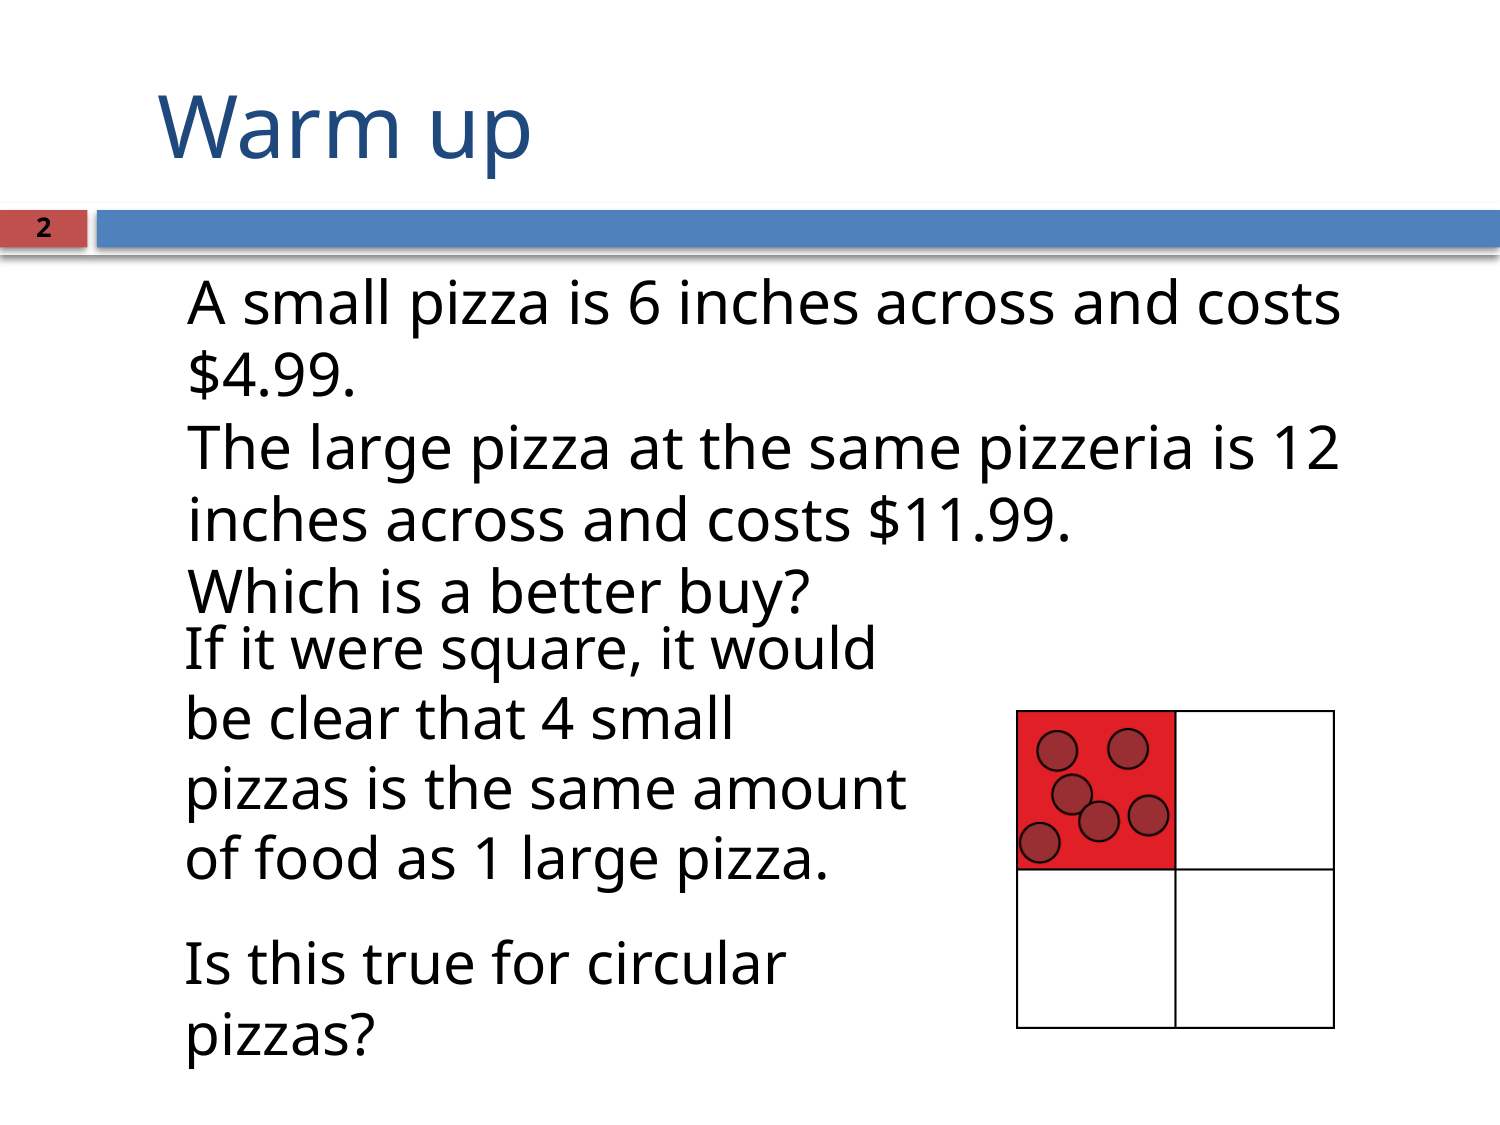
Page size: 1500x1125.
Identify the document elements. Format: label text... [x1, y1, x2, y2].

slide_number 2 [0, 208, 88, 249]
text_box If it were square, it would be clear that 4 small pizzas is the same amount of food as 1 large pizza. Is this true for circular pizzas? [134, 649, 918, 1029]
picture [1016, 710, 1335, 1029]
list A small pizza is 6 inches across and costs $4.99. The large pizza at the same pizzeria is 12 inches across and costs $11.99. Which is a better buy? [146, 258, 1415, 708]
title Warm up [146, 54, 1415, 194]
